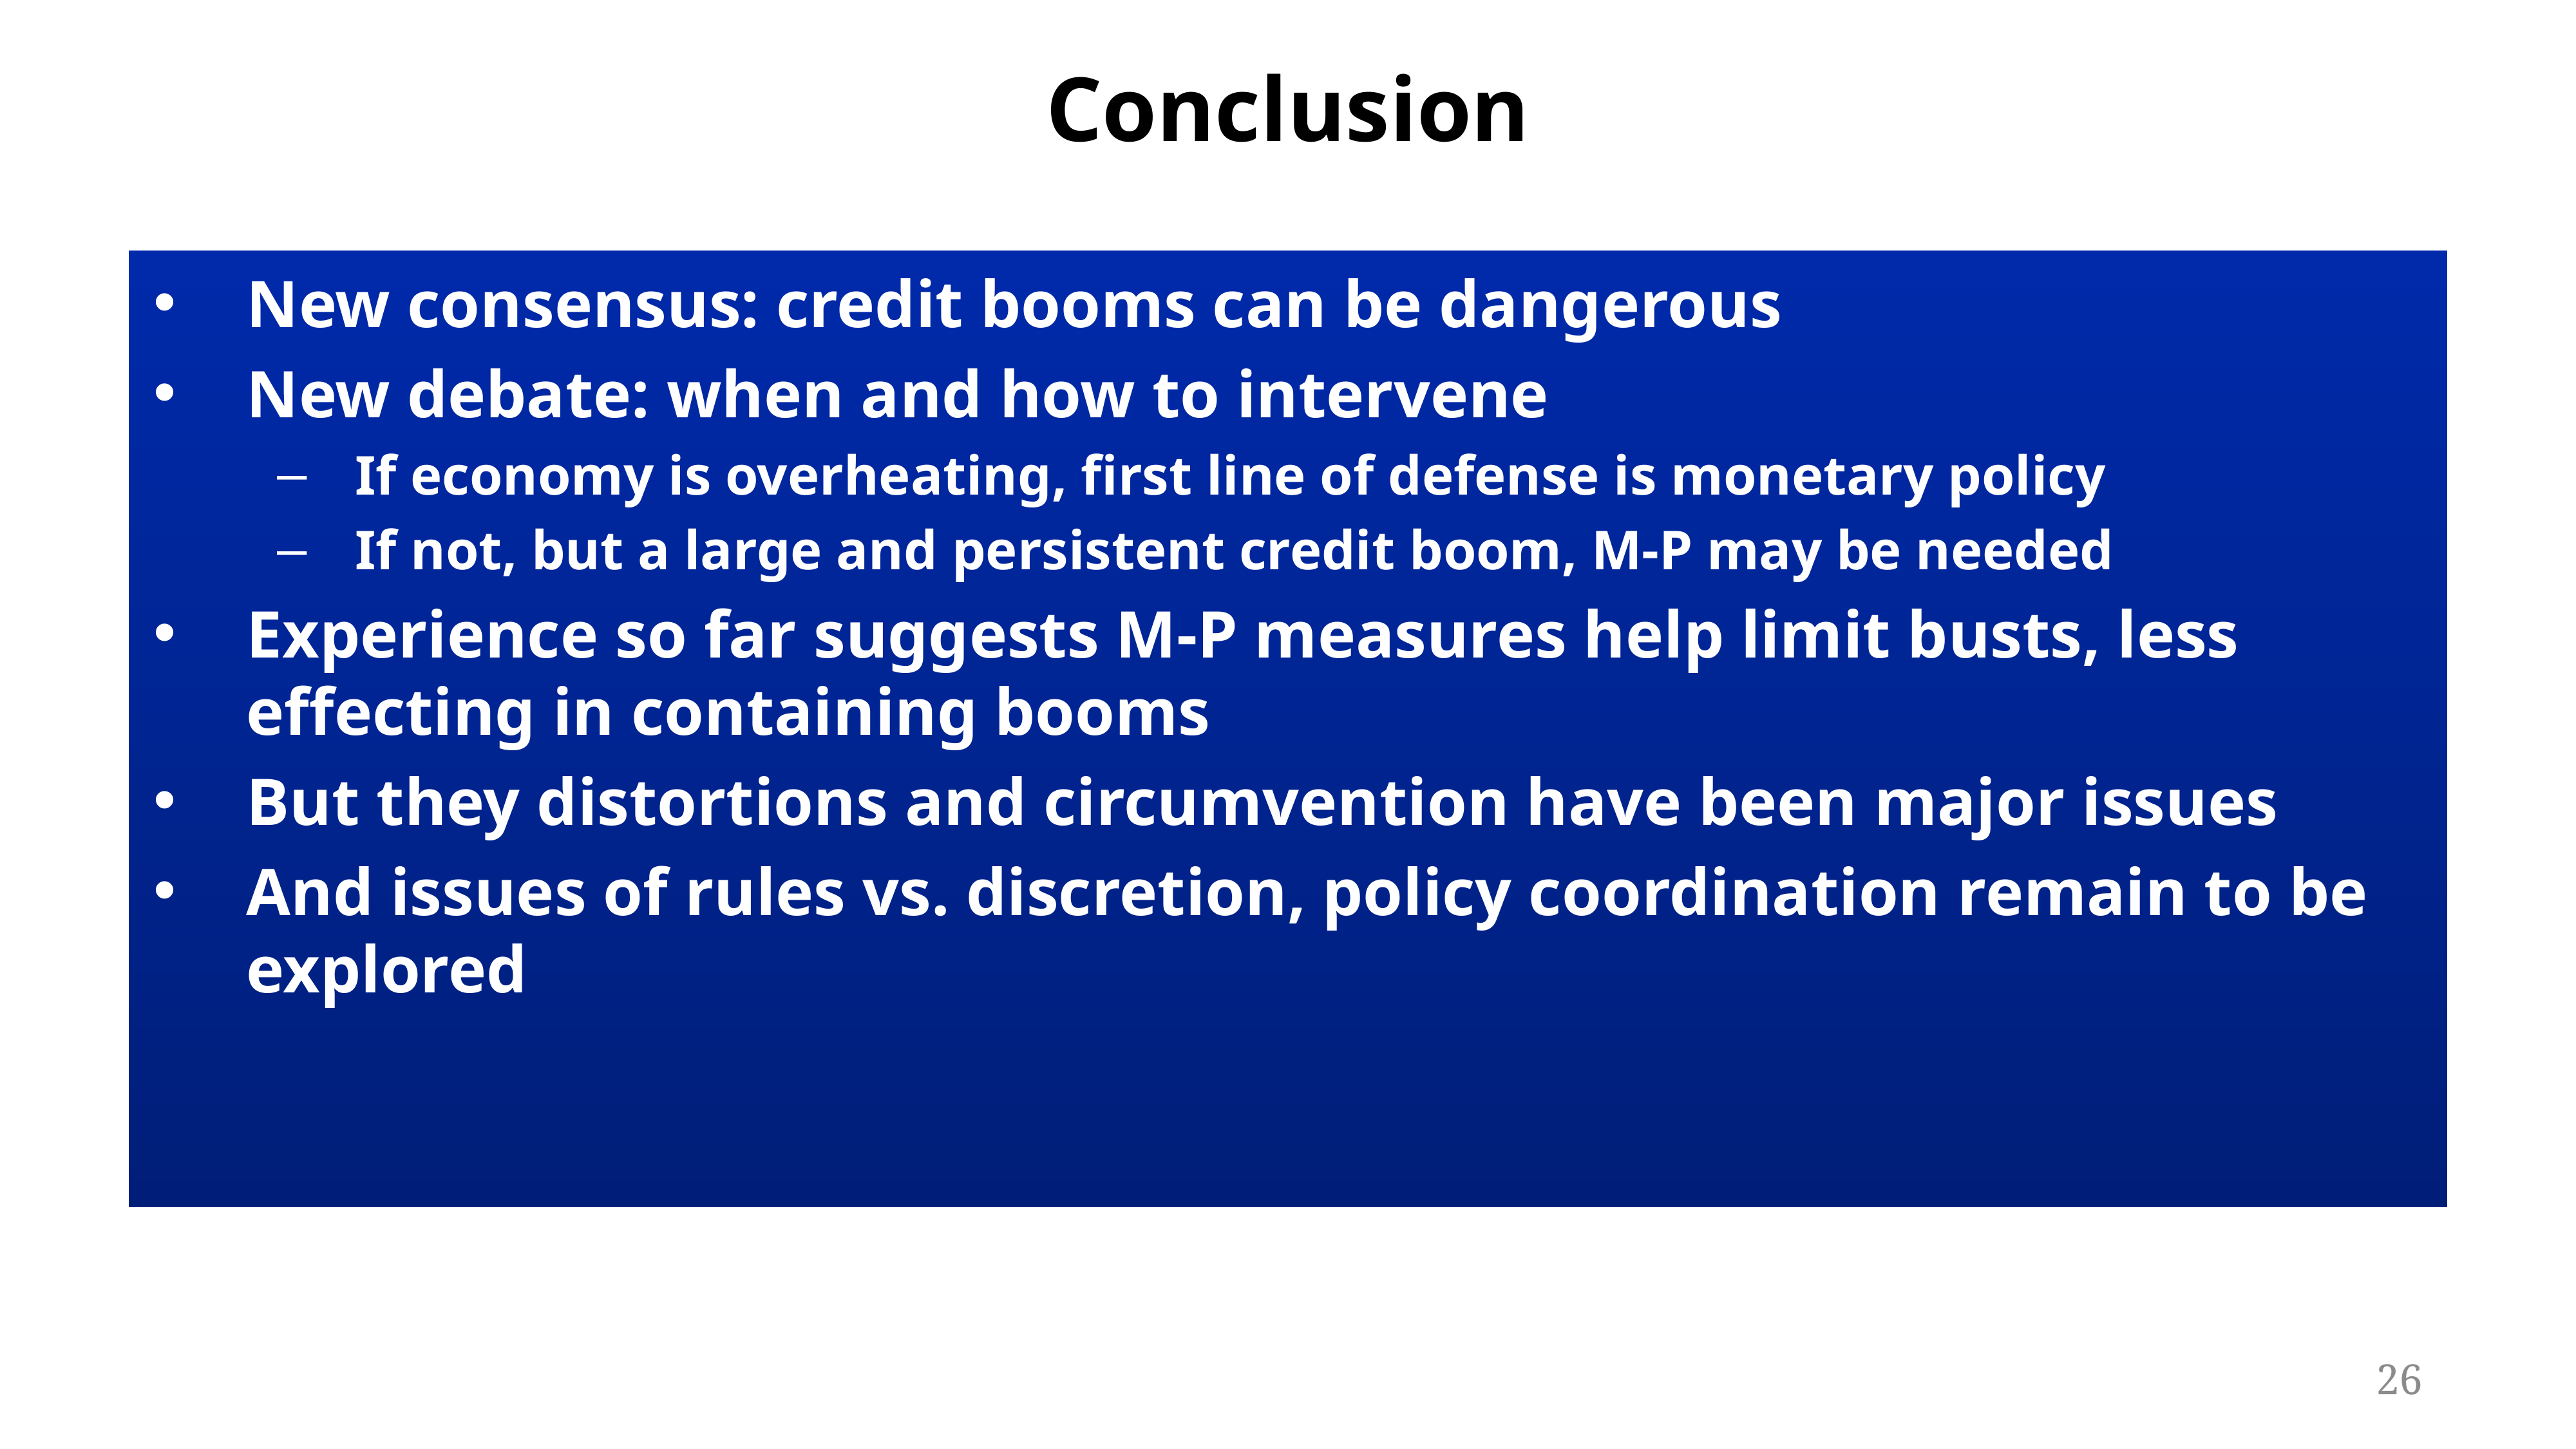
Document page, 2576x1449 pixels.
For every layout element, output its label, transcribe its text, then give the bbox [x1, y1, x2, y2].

slide_number 25 [1846, 1343, 2447, 1421]
text_box Conclusion [0, 67, 2576, 145]
list New consensus: credit booms can be dangerous New debate: when and how to intervene If economy is overheating, first line of defense is monetary policy If not, but a large and persistent credit boom, M-P may be needed Experience so far suggests M-P measures help limit busts, less effecting in containing booms But they distortions and circumvention have been major issues And issues of rules vs. discretion, policy coordination remain to be explored [129, 251, 2447, 1207]
